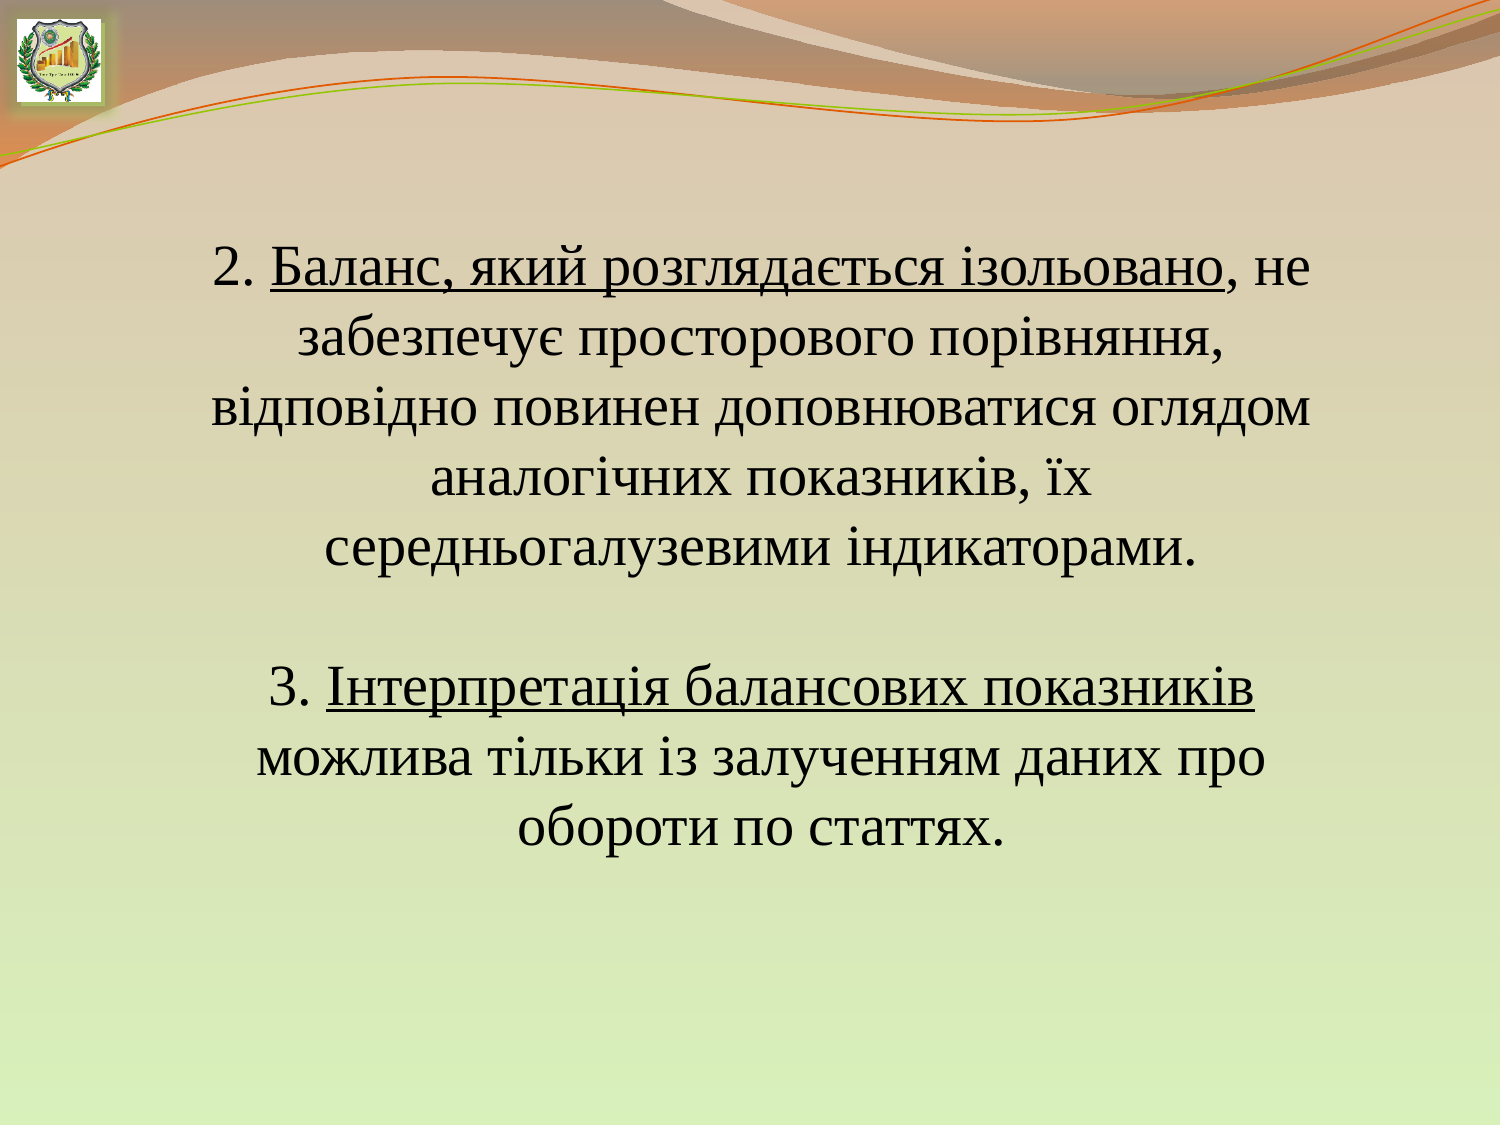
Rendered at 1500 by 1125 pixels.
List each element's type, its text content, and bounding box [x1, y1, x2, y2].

text_box 2. Баланс, який розглядається ізольовано, не забезпечує просторового порівняння, відповідно повинен доповнюватися оглядом аналогічних показників, їх середньогалузевими індикаторами. 3. Інтерпретація балансових показників можлива тільки із залученням даних про обороти по статтях. [194, 219, 1329, 935]
picture [17, 18, 101, 102]
